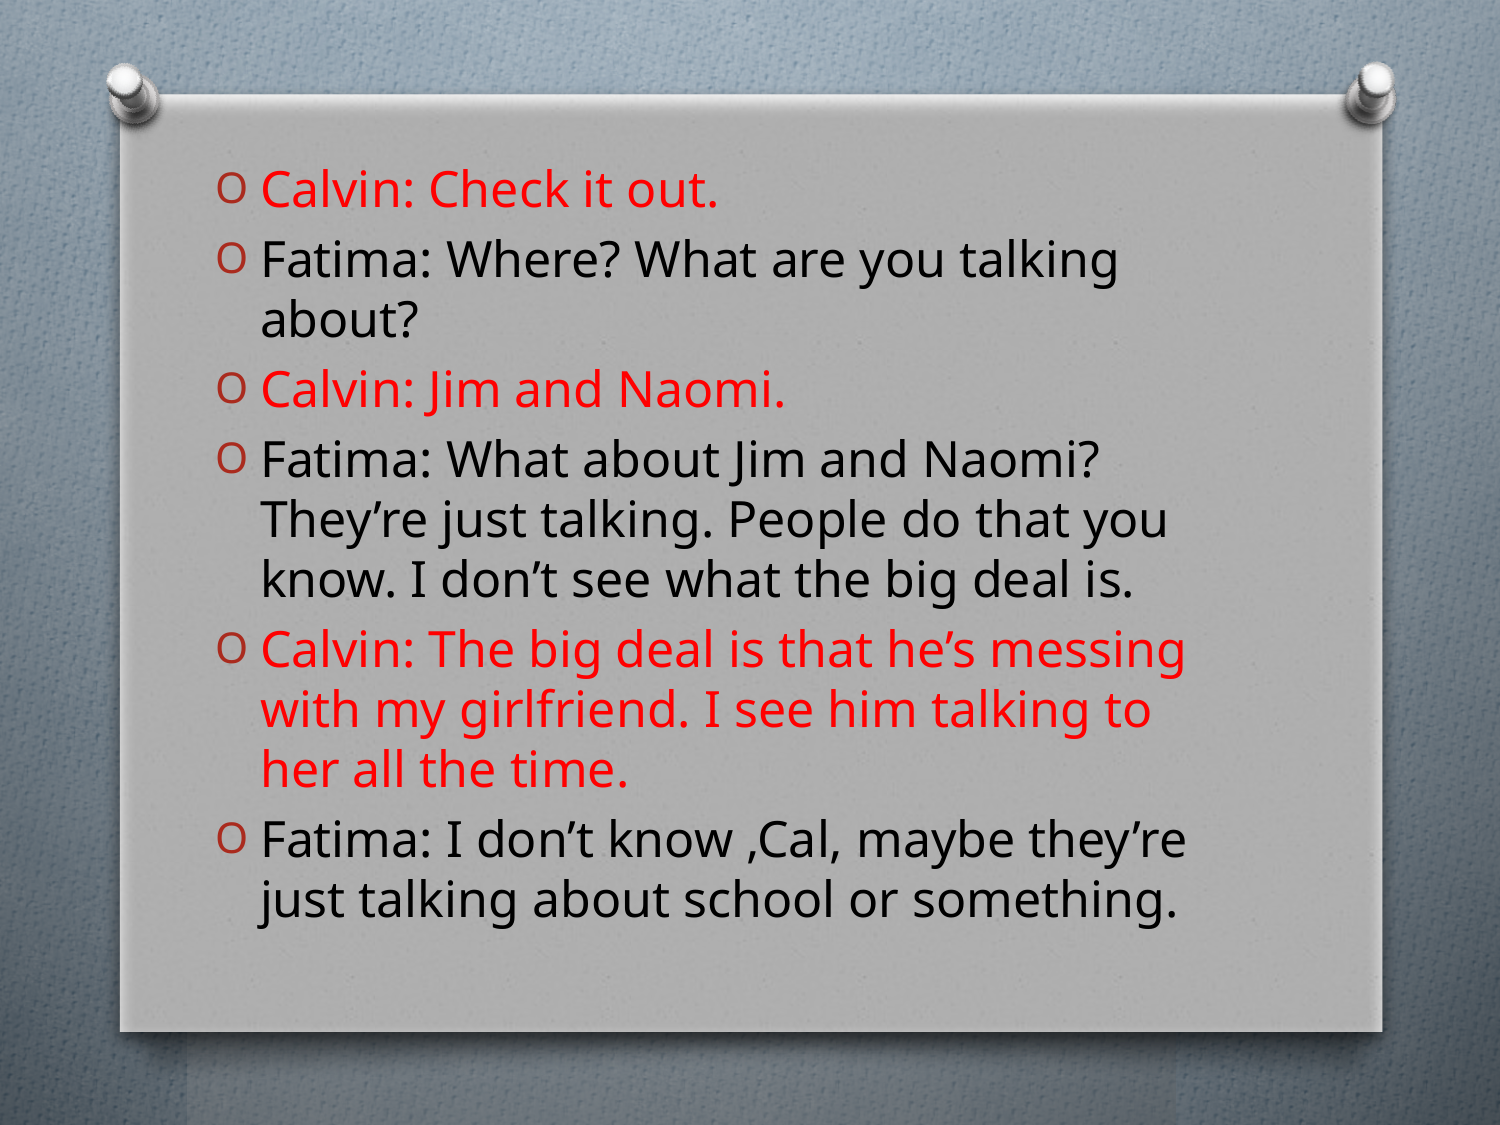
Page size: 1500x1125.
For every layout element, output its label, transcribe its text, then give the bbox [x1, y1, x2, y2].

list Calvin: Check it out. Fatima: Where? What are you talking about? Calvin: Jim and Naomi. Fatima: What about Jim and Naomi? They’re just talking. People do that you know. I don’t see what the big deal is. Calvin: The big deal is that he’s messing with my girlfriend. I see him talking to her all the time. Fatima: I don’t know ,Cal, maybe they’re just talking about school or something. [200, 149, 1242, 963]
picture [75, 29, 198, 153]
picture [1317, 35, 1439, 156]
